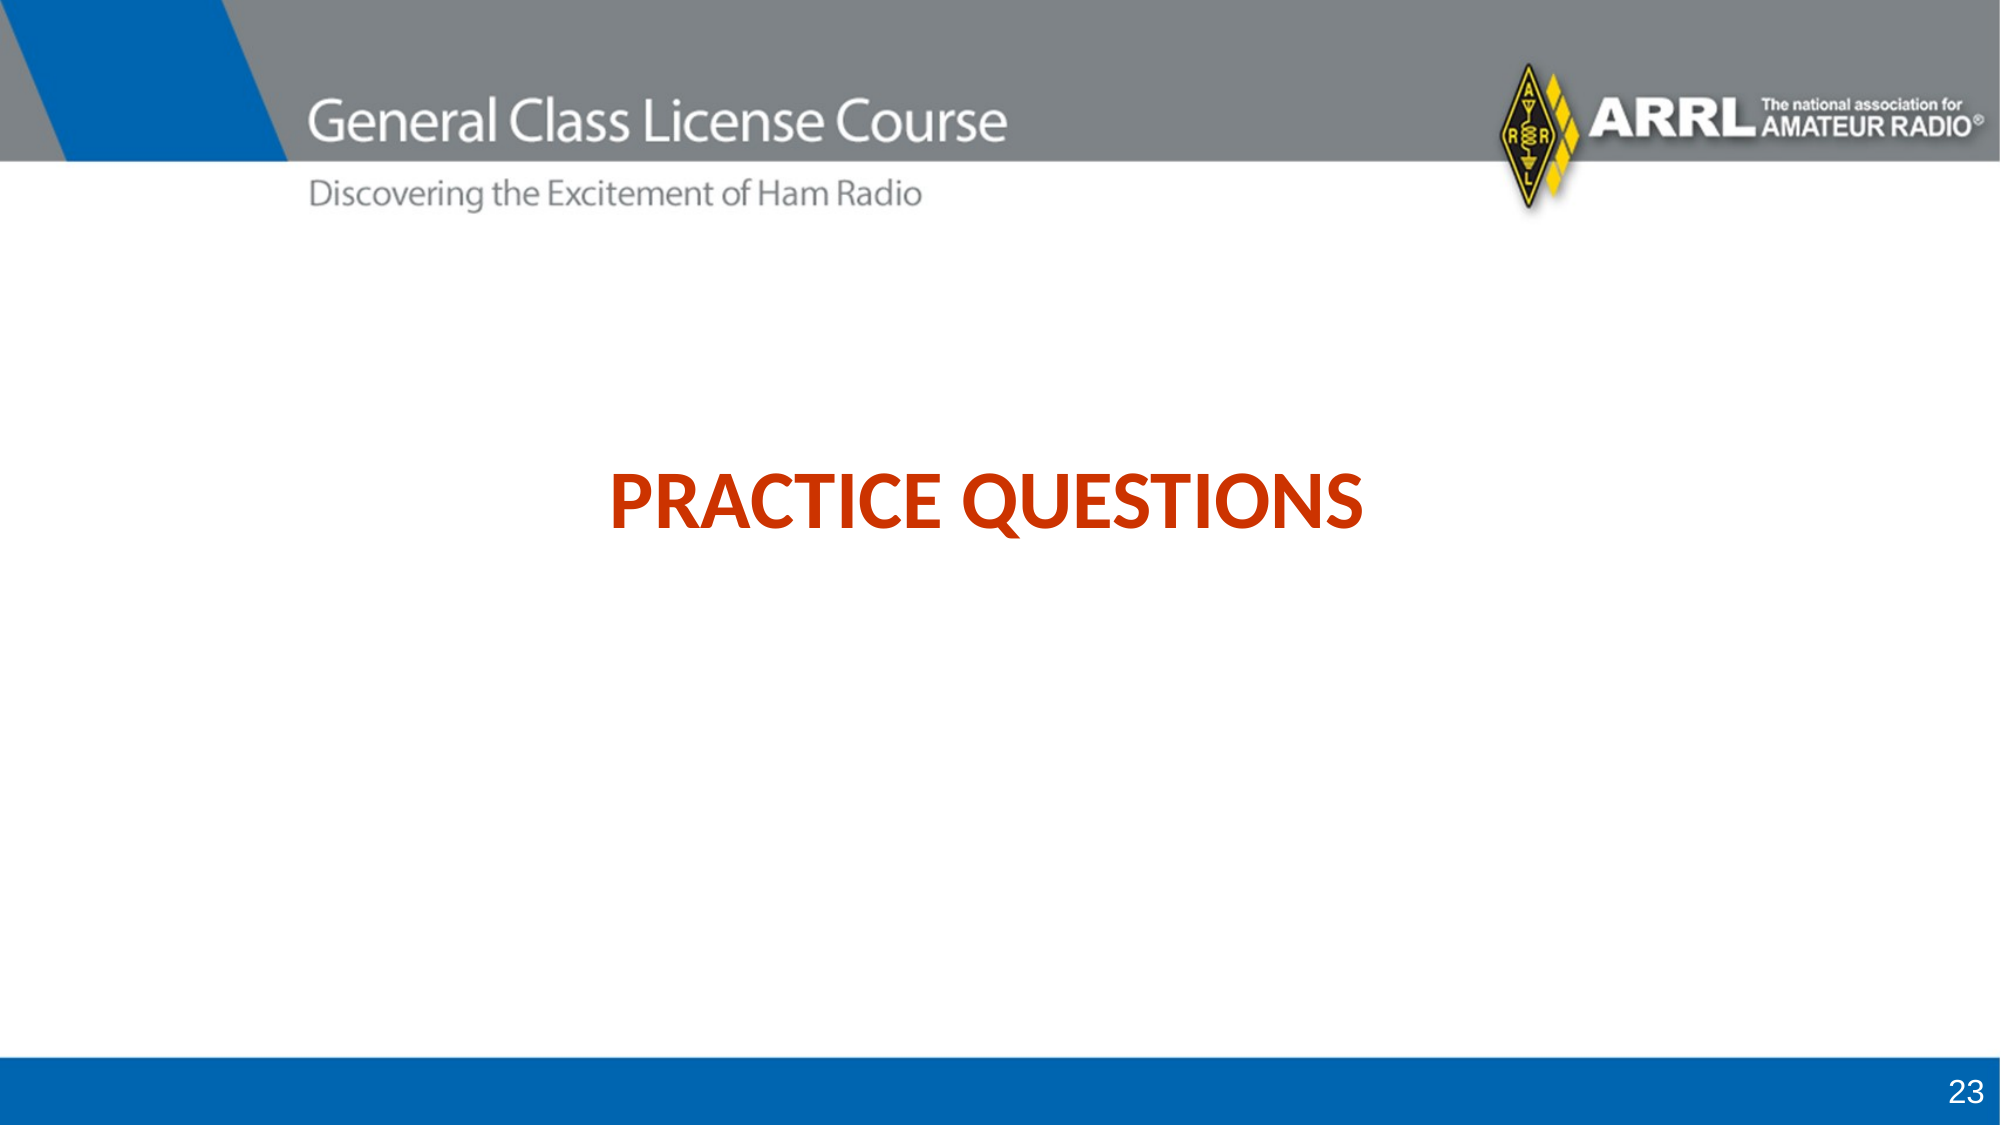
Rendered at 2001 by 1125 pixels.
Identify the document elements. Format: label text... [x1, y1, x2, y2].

picture [0, 0, 2001, 1125]
title PRACTICE QUESTIONS [87, 437, 1888, 625]
text_box 23 [1912, 1062, 2000, 1118]
